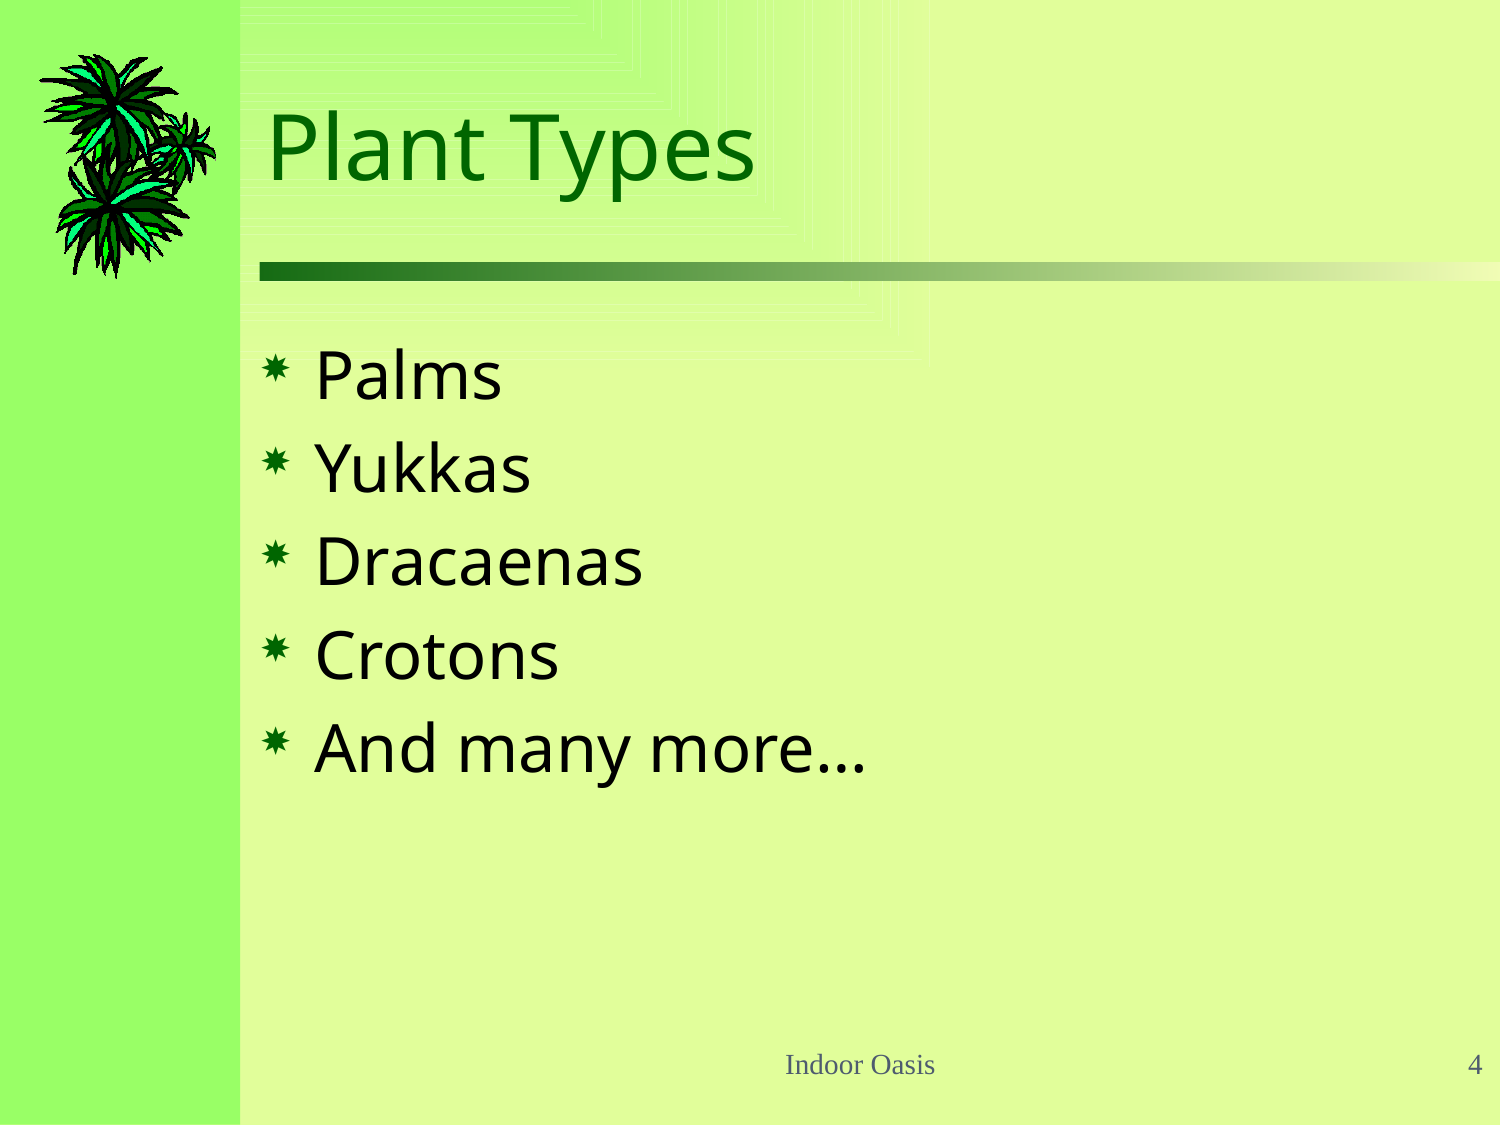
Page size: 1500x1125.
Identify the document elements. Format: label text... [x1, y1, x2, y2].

picture [39, 54, 216, 279]
list Palms Yukkas Dracaenas Crotons And many more… [242, 324, 1494, 1001]
footer Indoor Oasis [622, 1024, 1099, 1101]
title Plant Types [250, 49, 1492, 238]
slide_number 4 [1185, 1024, 1499, 1101]
